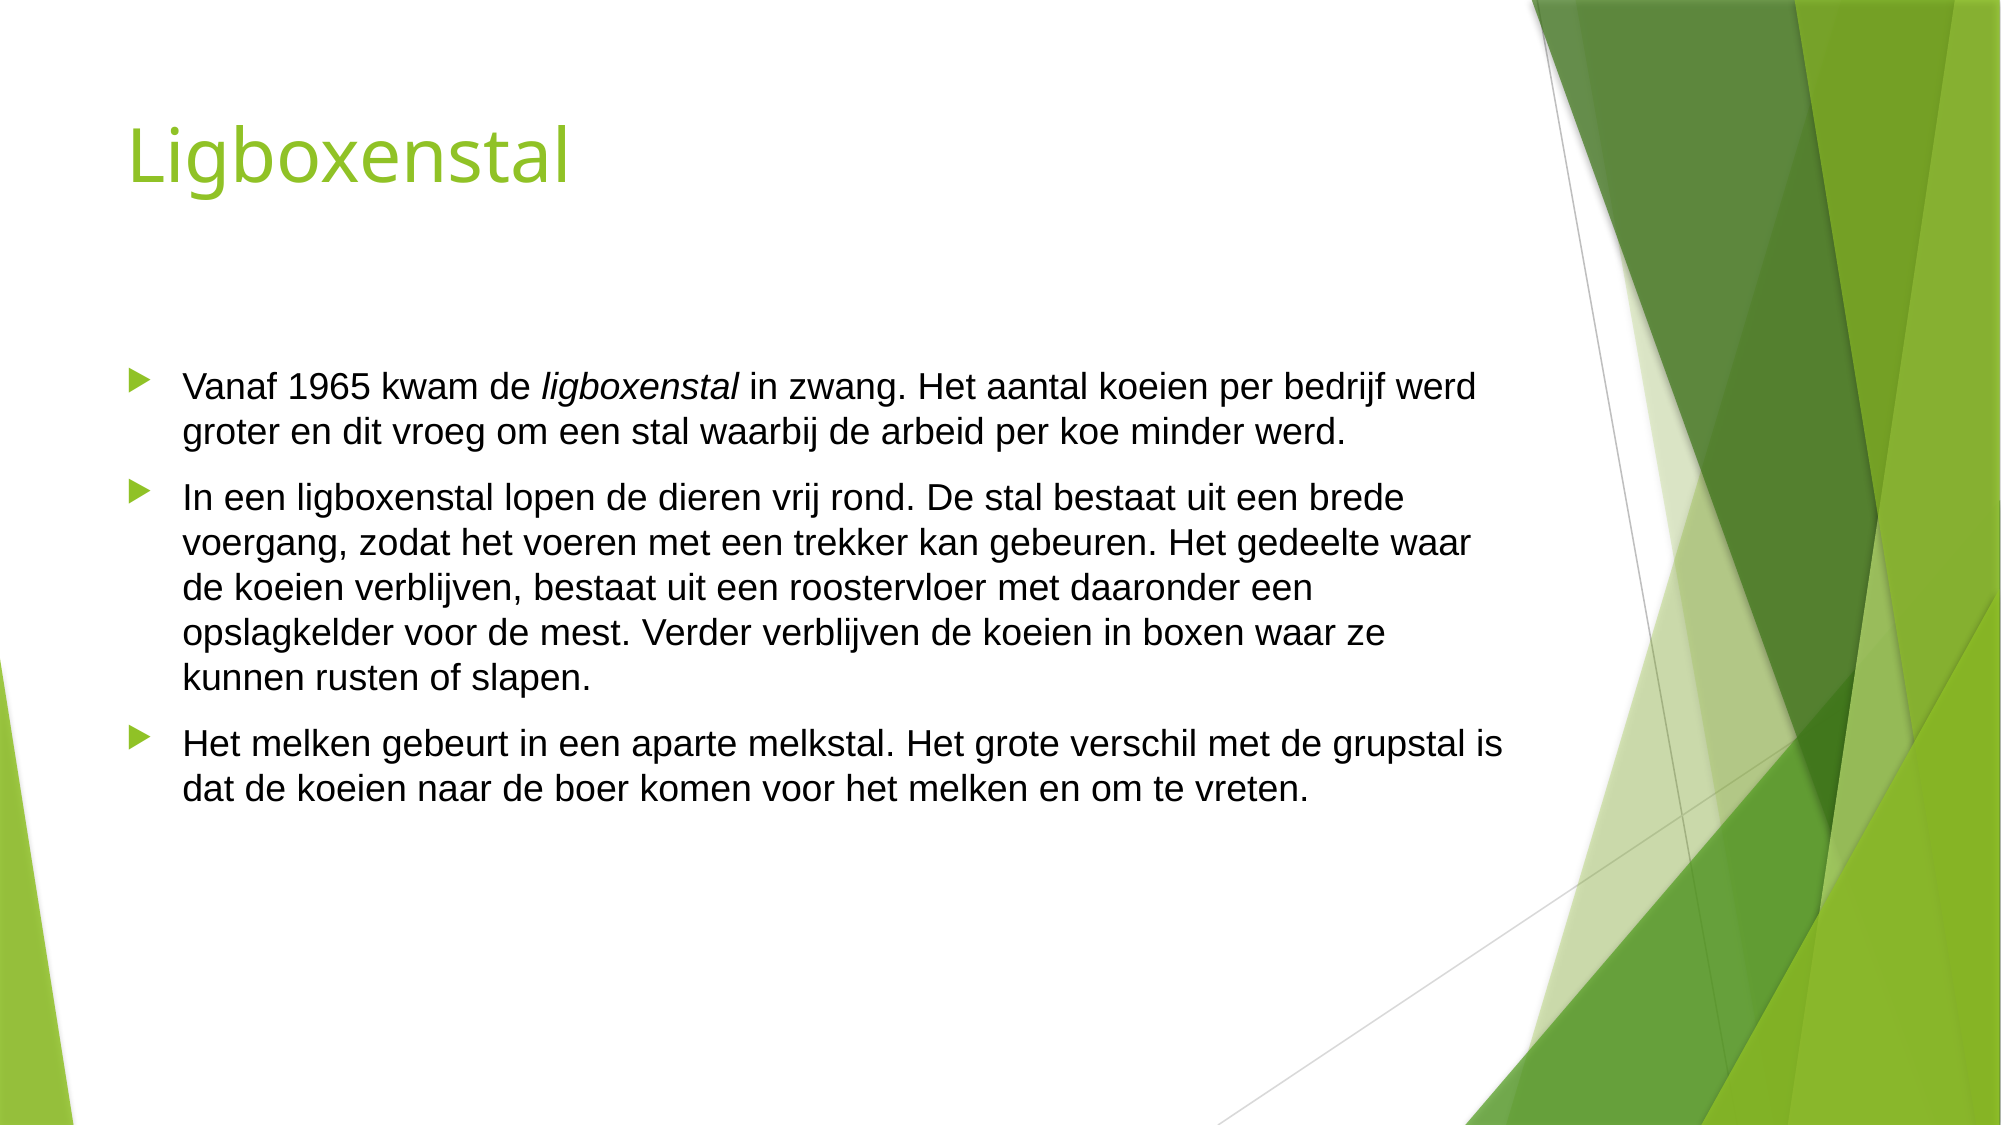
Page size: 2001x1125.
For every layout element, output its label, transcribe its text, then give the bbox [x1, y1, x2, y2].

title Ligboxenstal [111, 99, 1522, 317]
list Vanaf 1965 kwam de ligboxenstal in zwang. Het aantal koeien per bedrijf werd groter en dit vroeg om een stal waarbij de arbeid per koe minder werd. In een ligboxenstal lopen de dieren vrij rond. De stal bestaat uit een brede voergang, zodat het voeren met een trekker kan gebeuren. Het gedeelte waar de koeien verblijven, bestaat uit een roostervloer met daaronder een opslagkelder voor de mest. Verder verblijven de koeien in boxen waar ze kunnen rusten of slapen. Het melken gebeurt in een aparte melkstal. Het grote verschil met de grupstal is dat de koeien naar de boer komen voor het melken en om te vreten. [111, 354, 1522, 992]
